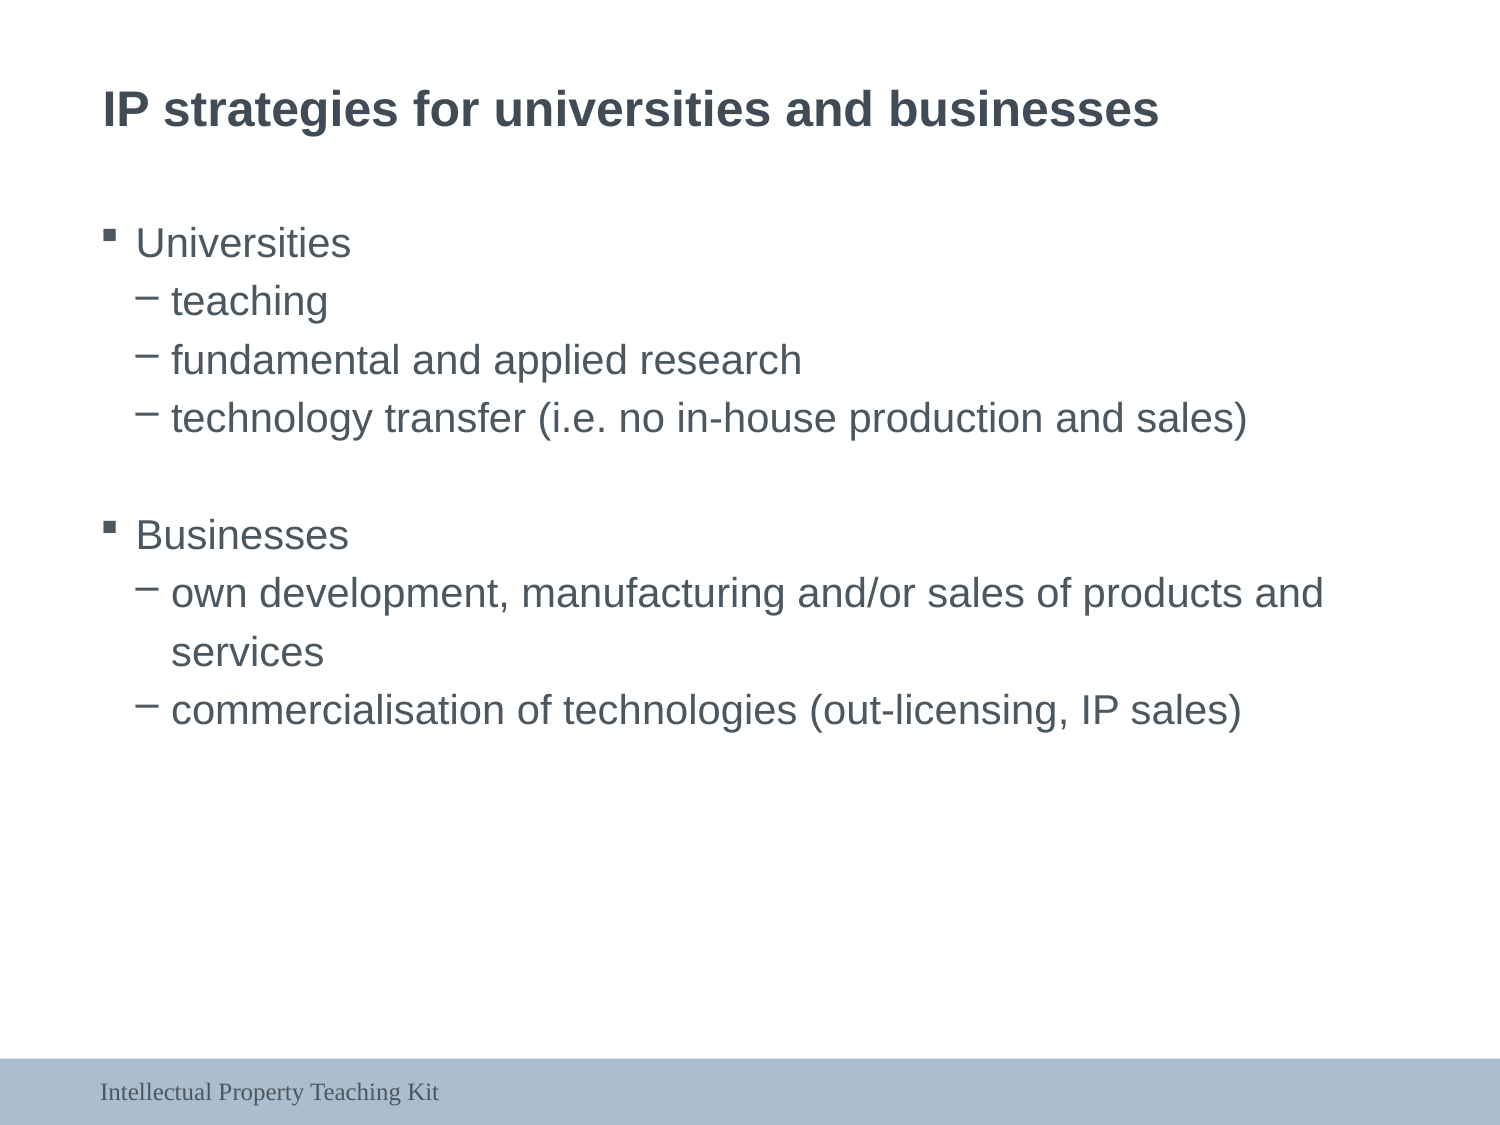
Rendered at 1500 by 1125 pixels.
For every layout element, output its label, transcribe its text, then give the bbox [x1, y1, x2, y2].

title IP strategies for universities and businesses [87, 68, 1388, 199]
footer Intellectual Property Teaching Kit [100, 1074, 988, 1125]
list Universities teaching fundamental and applied research technology transfer (i.e. no in-house production and sales) Businesses own development, manufacturing and/or sales of products and services commercialisation of technologies (out-licensing, IP sales) [100, 207, 1400, 941]
